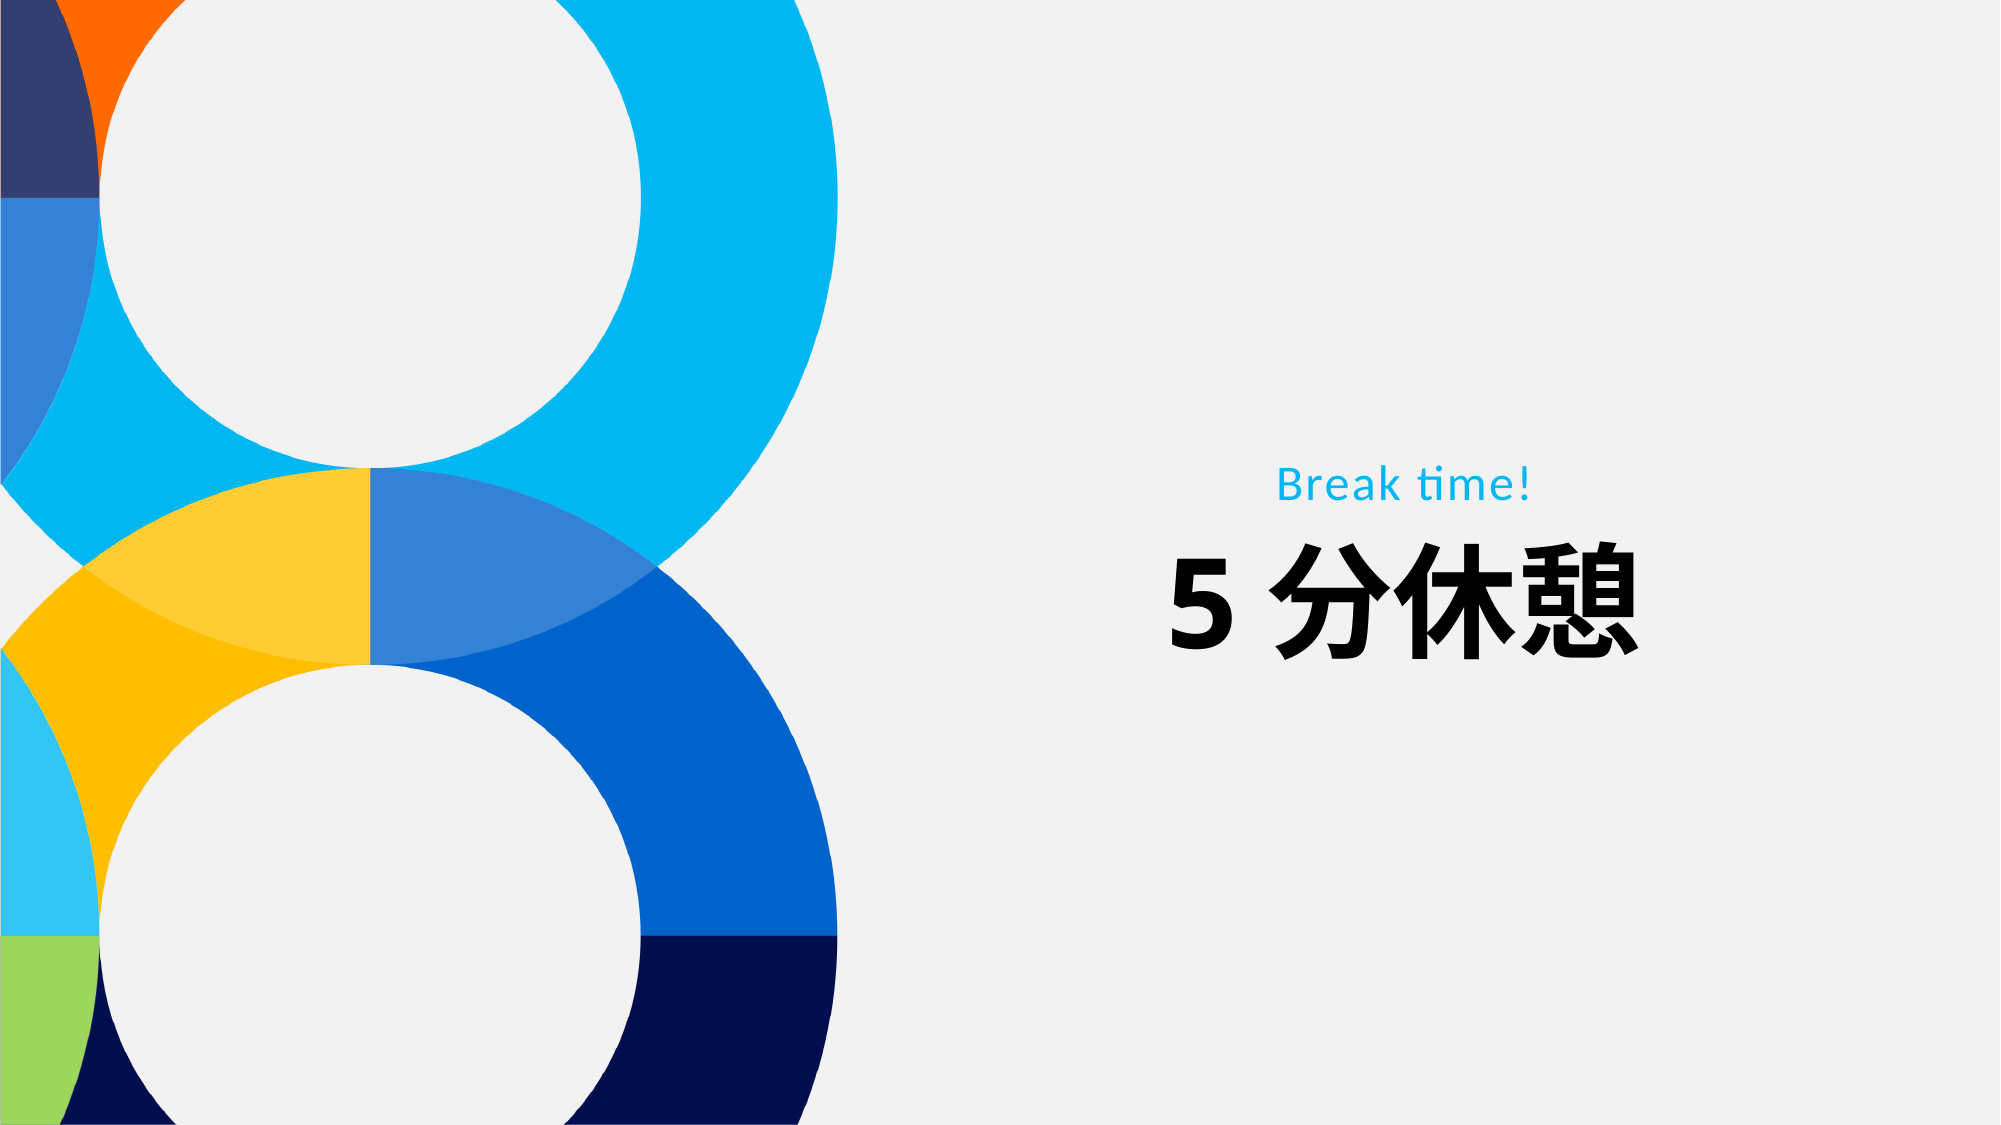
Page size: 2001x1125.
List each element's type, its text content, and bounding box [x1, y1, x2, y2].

text_box Break time! [1190, 451, 1619, 509]
text_box 5分休憩 [1160, 523, 1649, 674]
picture [0, 0, 2000, 1125]
